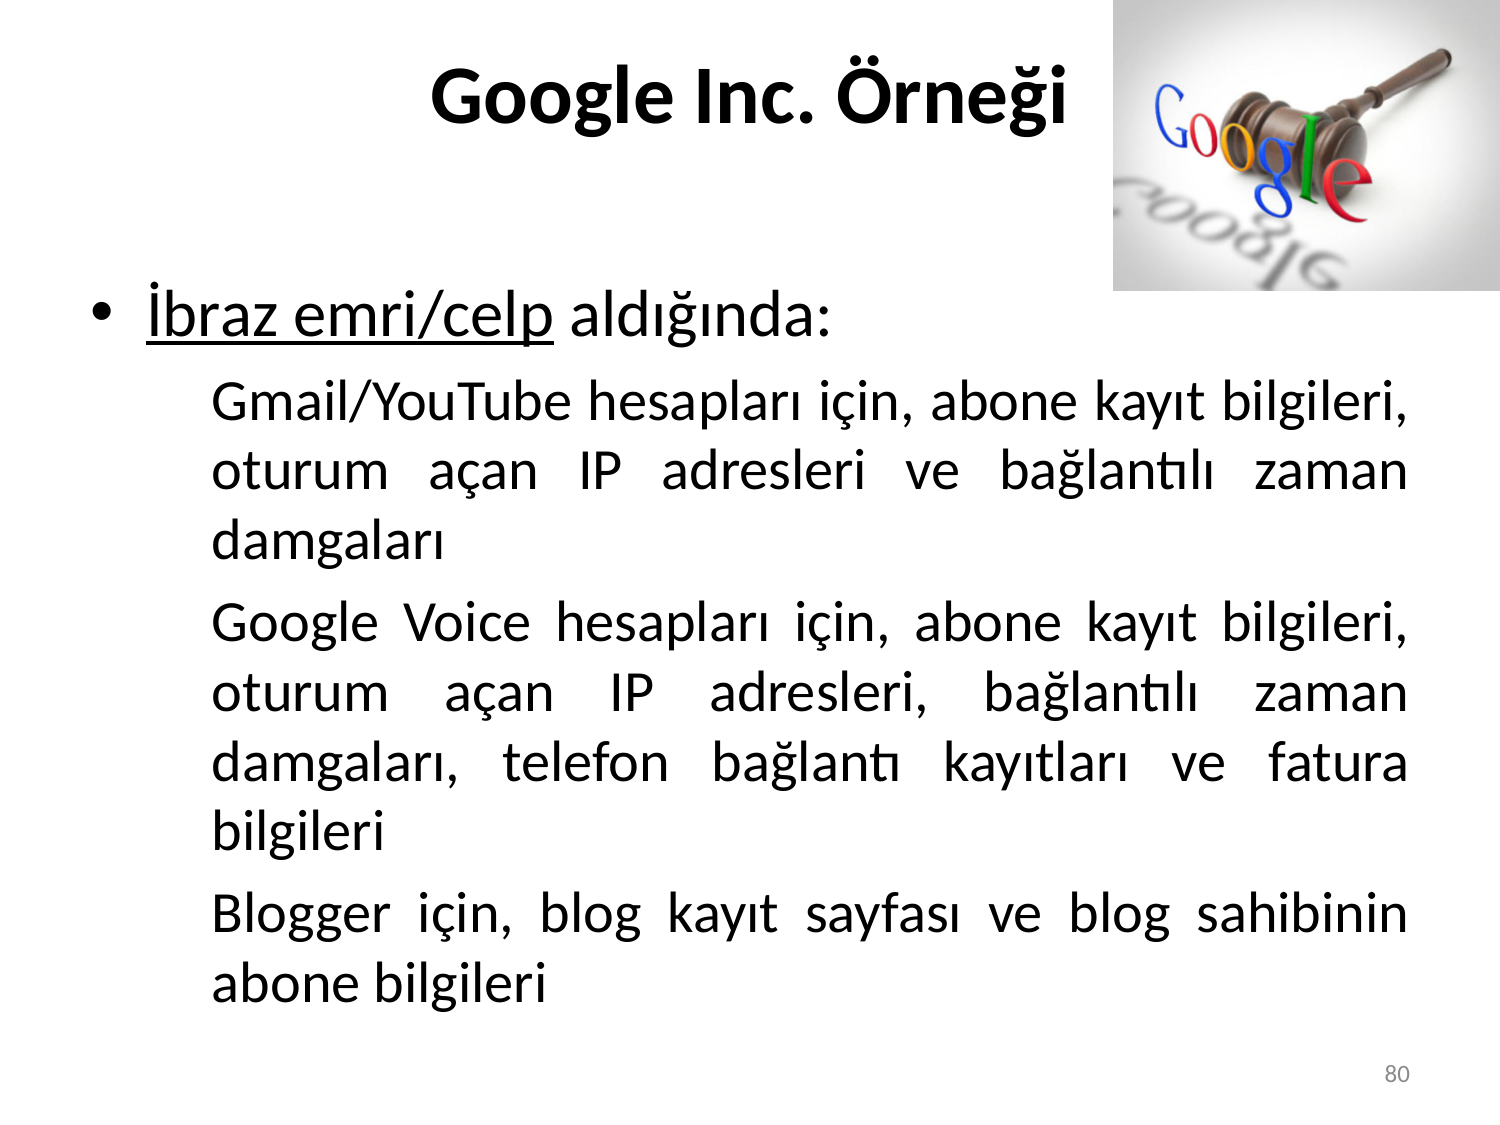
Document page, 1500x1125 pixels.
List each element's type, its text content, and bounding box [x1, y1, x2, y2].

picture [1113, 0, 1500, 291]
slide_number 80 [1074, 1042, 1425, 1103]
title Google Inc. Örneği [75, 33, 1108, 221]
list İbraz emri/celp aldığında: Gmail/YouTube hesapları için, abone kayıt bilgileri, oturum açan IP adresleri ve bağlantılı zaman damgaları Google Voice hesapları için, abone kayıt bilgileri, oturum açan IP adresleri, bağlantılı zaman damgaları, telefon bağlantı kayıtları ve fatura bilgileri Blogger için, blog kayıt sayfası ve blog sahibinin abone bilgileri [75, 262, 1425, 1063]
